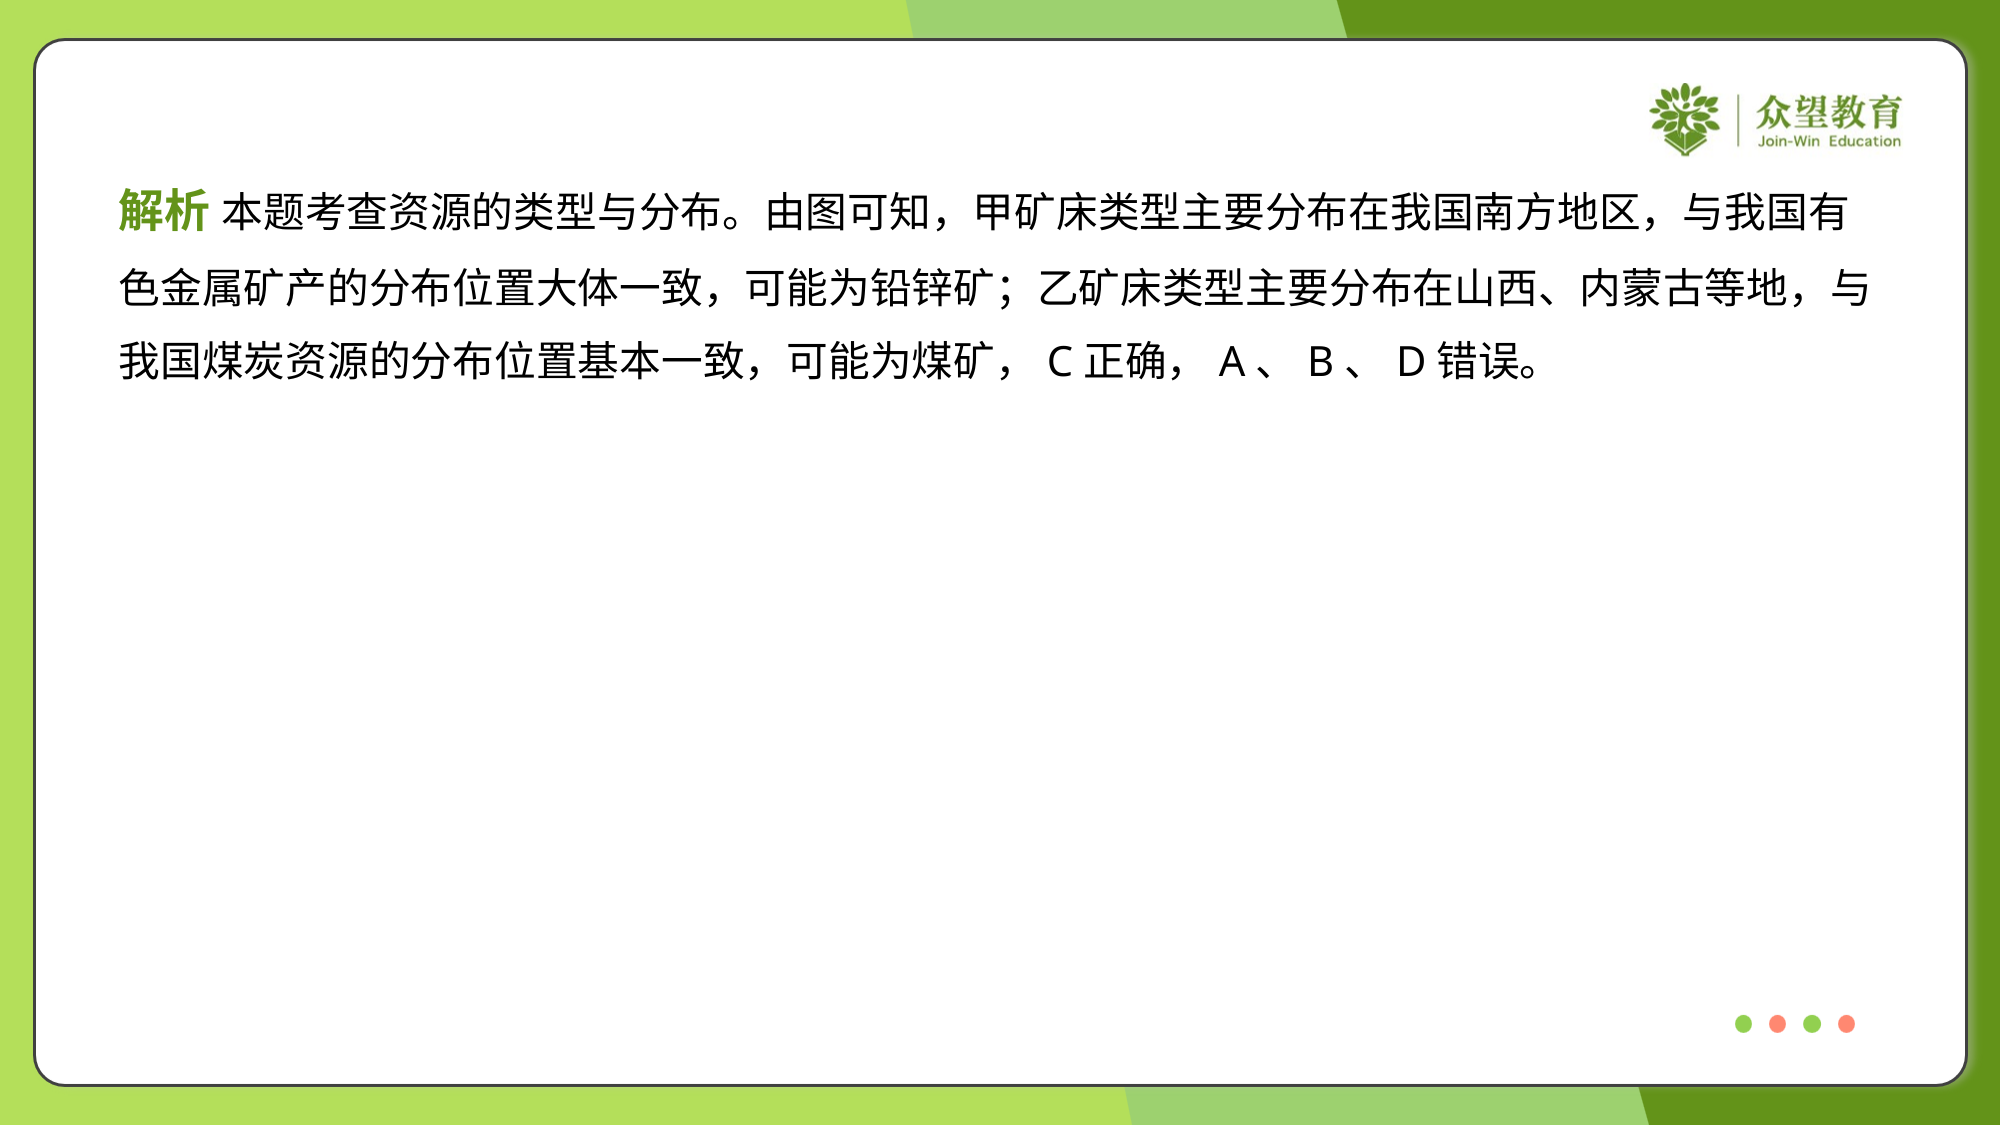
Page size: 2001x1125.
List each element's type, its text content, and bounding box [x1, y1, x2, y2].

picture [0, 0, 2000, 1125]
text_box 解析 本题考查资源的类型与分布。由图可知，甲矿床类型主要分布在我国南方地区，与我国有 色金属矿产的分布位置大体一致，可能为铅锌矿；乙矿床类型主要分布在山西、内蒙古等地，与 我国煤炭资源的分布位置基本一致，可能为煤矿，C正确，A、B、D错误。 [118, 159, 1883, 377]
